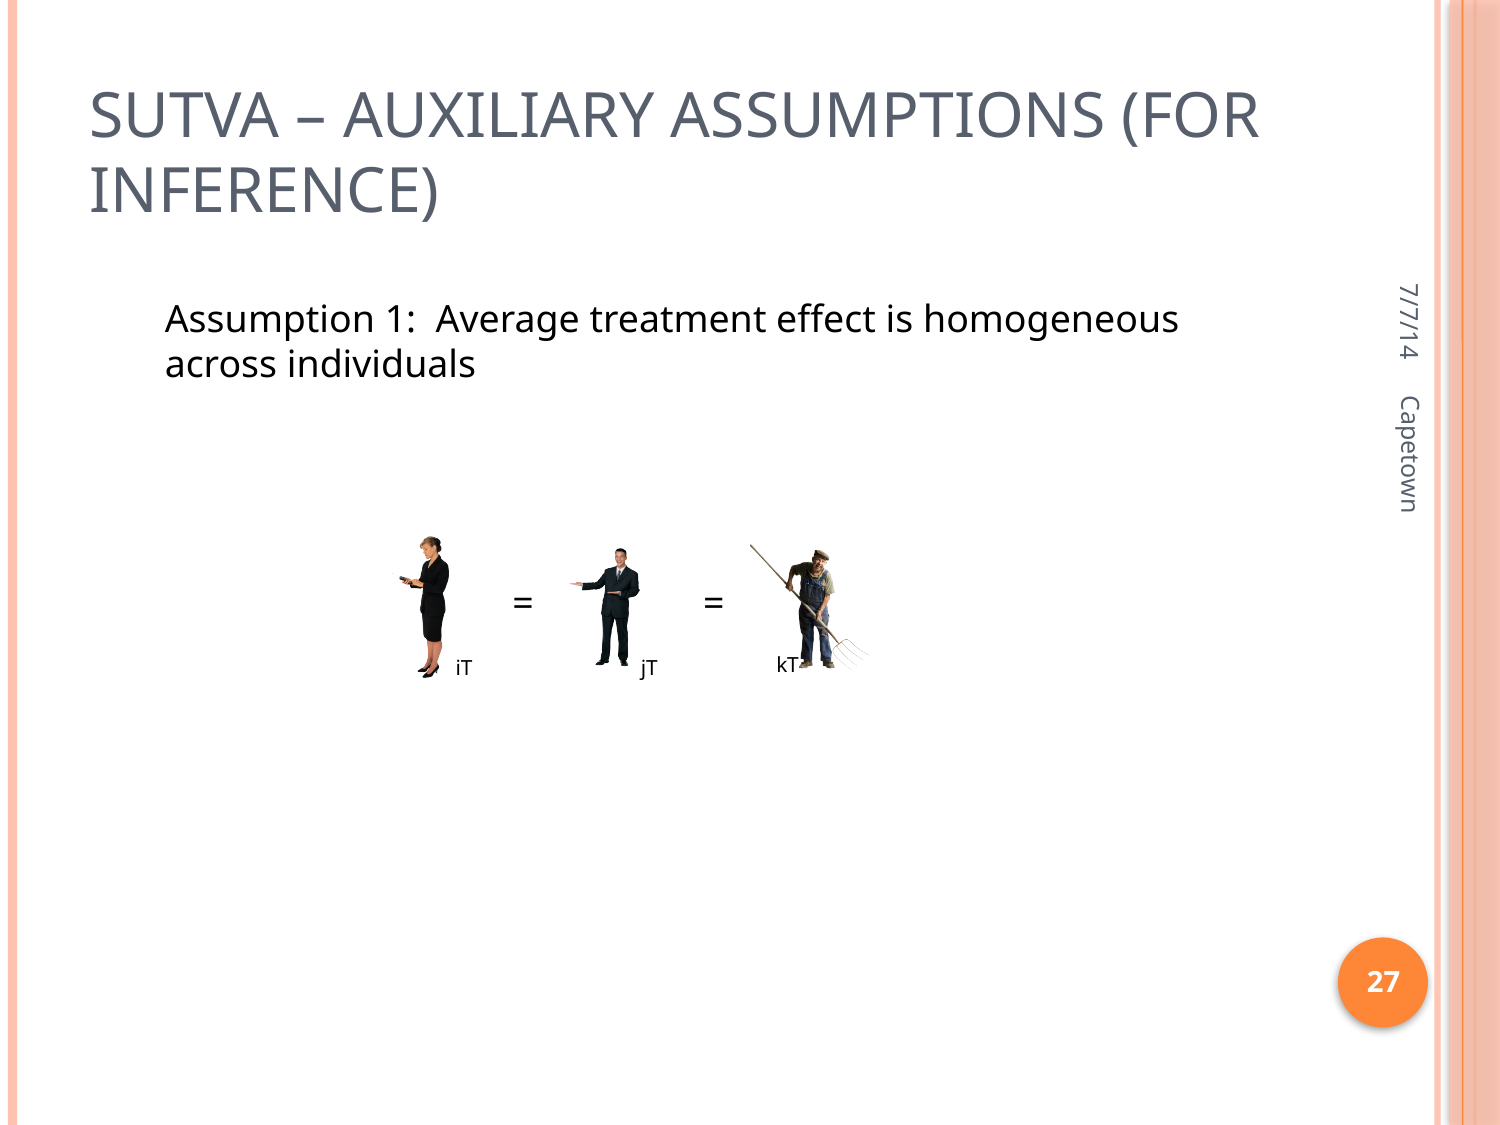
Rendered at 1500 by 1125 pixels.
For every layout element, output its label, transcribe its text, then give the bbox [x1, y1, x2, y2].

text_box = [497, 572, 549, 632]
footer Capetown [1379, 380, 1440, 906]
picture [391, 534, 451, 681]
title SUTVA – Auxiliary Assumptions (for inference) [75, 45, 1300, 233]
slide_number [1378, 43, 1442, 374]
text_box Assumption 1: Average treatment effect is homogeneous across individuals [149, 287, 1275, 393]
text_box iT [453, 647, 488, 687]
text_box = [688, 572, 738, 632]
picture [568, 546, 641, 668]
slide_number 27 [1333, 940, 1434, 1027]
picture [744, 541, 876, 673]
text_box jT [625, 646, 673, 687]
